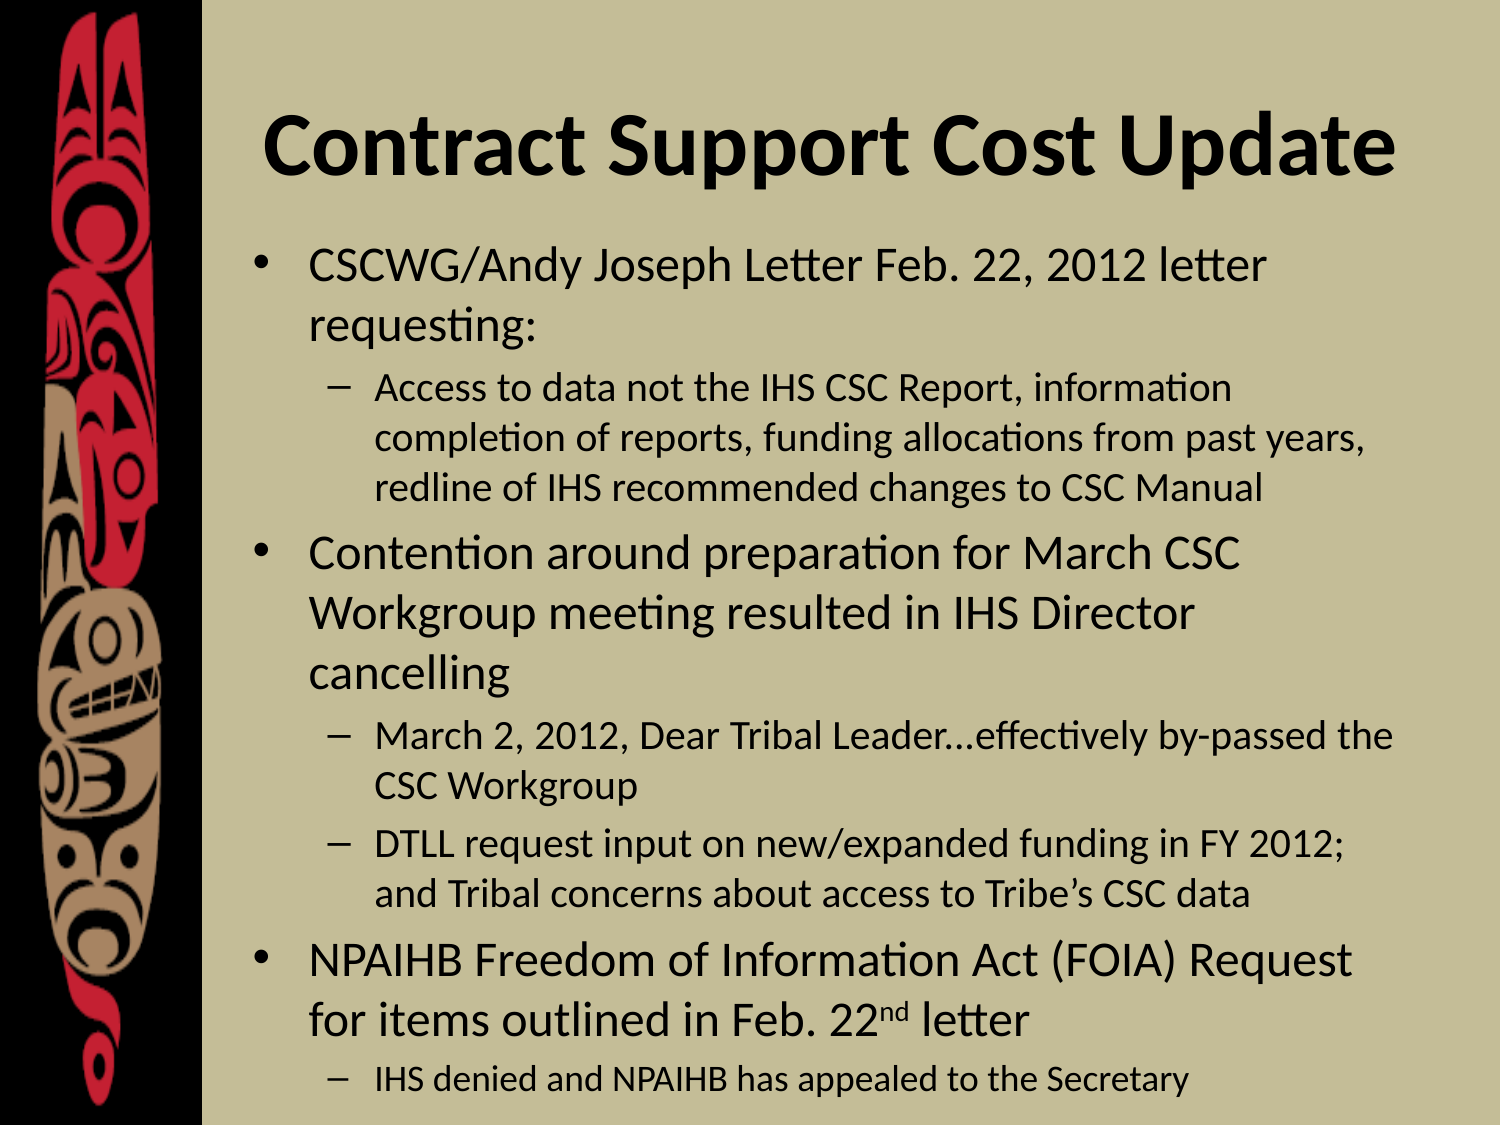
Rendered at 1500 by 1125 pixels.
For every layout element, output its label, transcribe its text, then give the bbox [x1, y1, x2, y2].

picture [0, 0, 202, 1125]
title Contract Support Cost Update [237, 45, 1425, 233]
list CSCWG/Andy Joseph Letter Feb. 22, 2012 letter requesting: Access to data not the IHS CSC Report, information completion of reports, funding allocations from past years, redline of IHS recommended changes to CSC Manual Contention around preparation for March CSC Workgroup meeting resulted in IHS Director cancelling March 2, 2012, Dear Tribal Leader...effectively by-passed the CSC Workgroup DTLL request input on new/expanded funding in FY 2012; and Tribal concerns about access to Tribe’s CSC data NPAIHB Freedom of Information Act (FOIA) Request for items outlined in Feb. 22nd letter IHS denied and NPAIHB has appealed to the Secretary [237, 223, 1413, 967]
